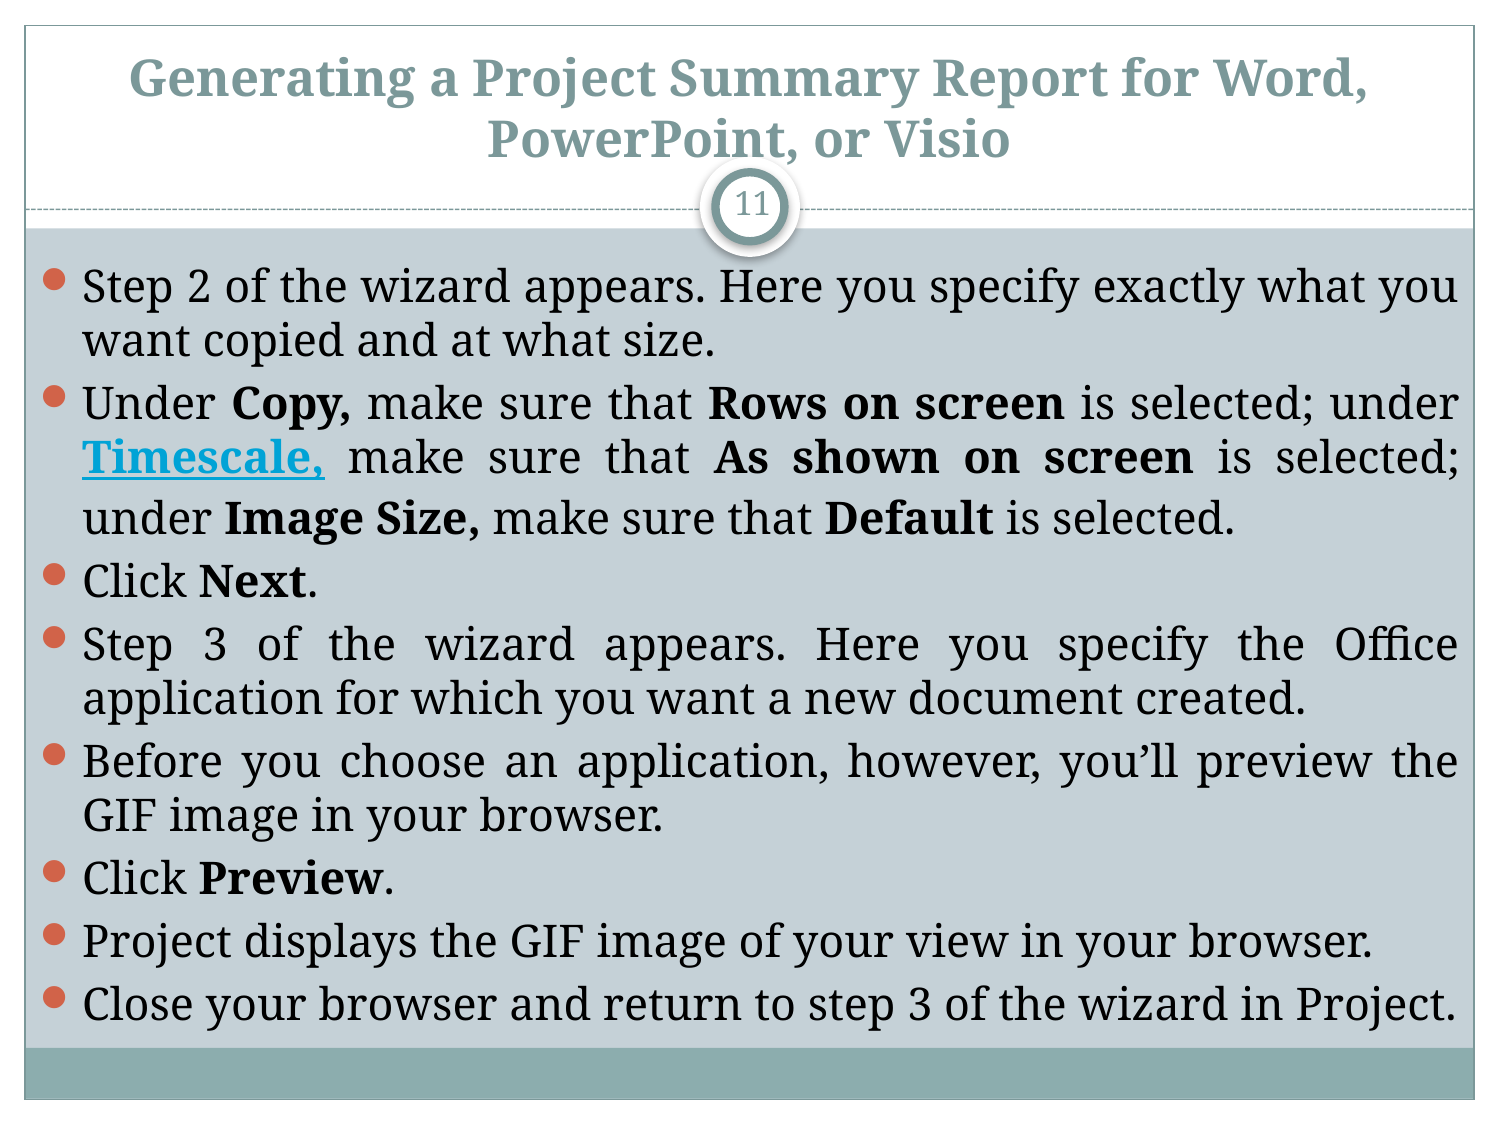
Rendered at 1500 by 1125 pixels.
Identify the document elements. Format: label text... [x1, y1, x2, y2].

slide_number 11 [715, 168, 791, 241]
list Step 2 of the wizard appears. Here you specify exactly what you want copied and at what size. Under Copy, make sure that Rows on screen is selected; under Timescale, make sure that As shown on screen is selected; under Image Size, make sure that Default is selected. Click Next. Step 3 of the wizard appears. Here you specify the Office application for which you want a new document created. Before you choose an application, however, you’ll preview the GIF image in your browser. Click Preview. Project displays the GIF image of your view in your browser. Close your browser and return to step 3 of the wizard in Project. [24, 249, 1475, 1088]
title Generating a Project Summary Report for Word, PowerPoint, or Visio [49, 37, 1450, 175]
